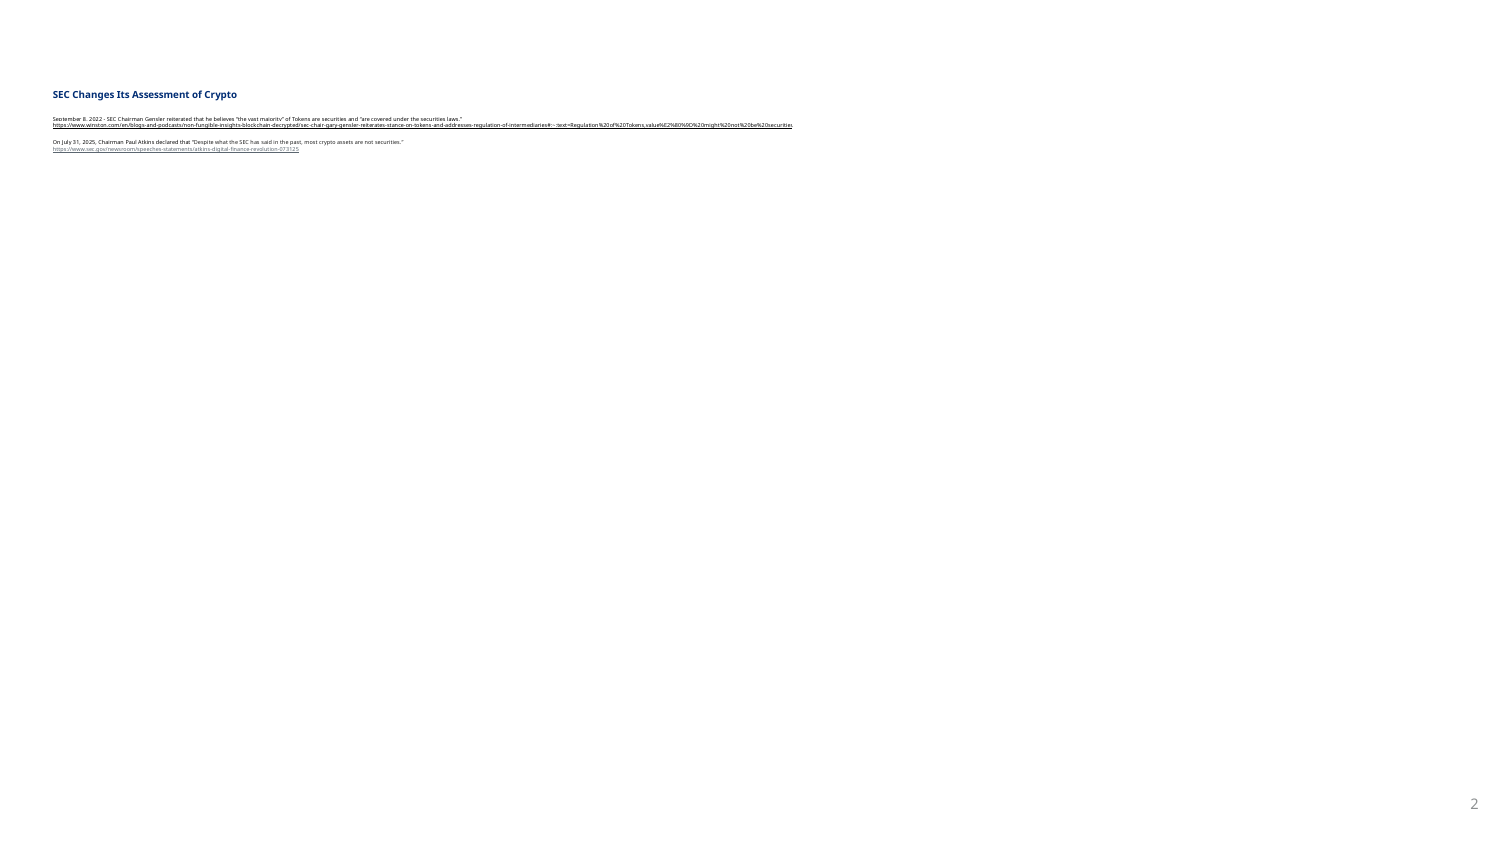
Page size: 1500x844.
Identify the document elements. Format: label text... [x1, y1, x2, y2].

slide_number ‹#› [1403, 779, 1494, 844]
title SEC Changes Its Assessment of Crypto September 8, 2022 - SEC Chairman Gensler reiterated that he believes “the vast majority” of Tokens are securities and “are covered under the securities laws.” https://www.winston.com/en/blogs-and-podcasts/non-fungible-insights-blockchain-decrypted/sec-chair-gary-gensler-reiterates-stance-on-tokens-and-addresses-regulation-of-intermediaries#:~:text=Regulation%20of%20Tokens,value%E2%80%9D%20might%20not%20be%20securities. On July 31, 2025, Chairman Paul Atkins declared that “Despite what the SEC has said in the past, most crypto assets are not securities.” https://www.sec.gov/newsroom/speeches-statements/atkins-digital-finance-revolution-073125 [37, 75, 1404, 168]
